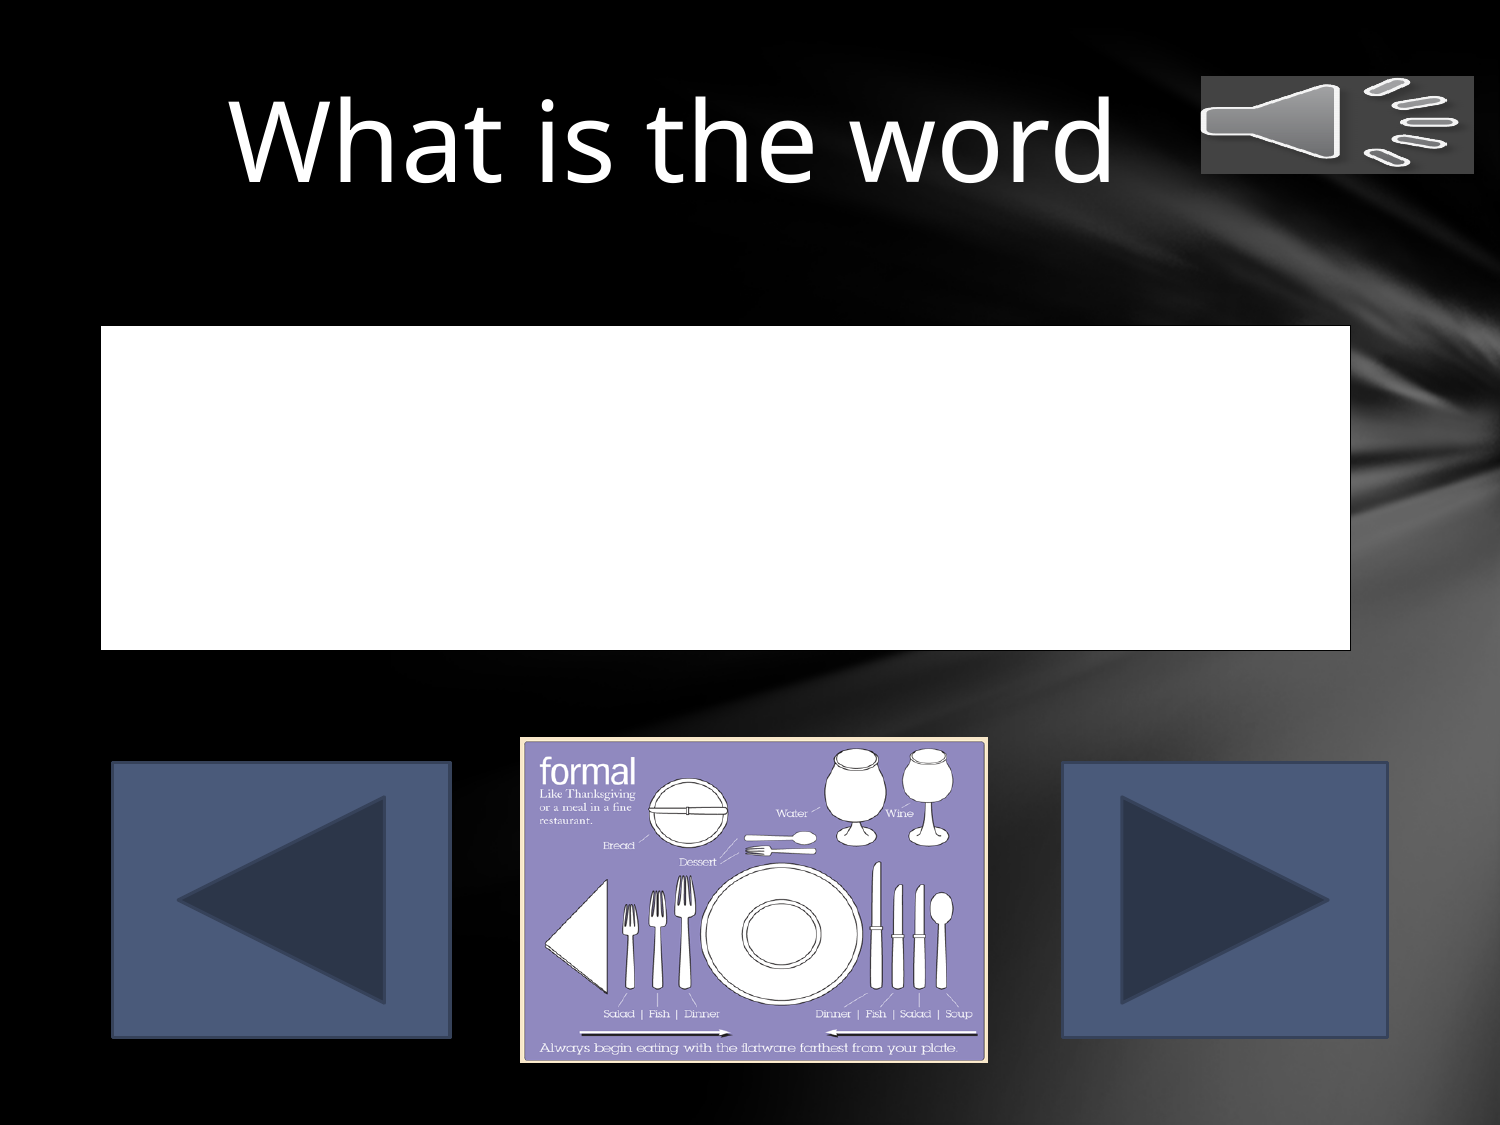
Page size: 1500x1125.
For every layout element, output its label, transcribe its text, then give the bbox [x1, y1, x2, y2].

text_box [1061, 761, 1389, 1039]
picture [1199, 74, 1476, 176]
title What is the word [57, 37, 1318, 213]
picture [520, 737, 988, 1063]
text_box [111, 761, 452, 1039]
